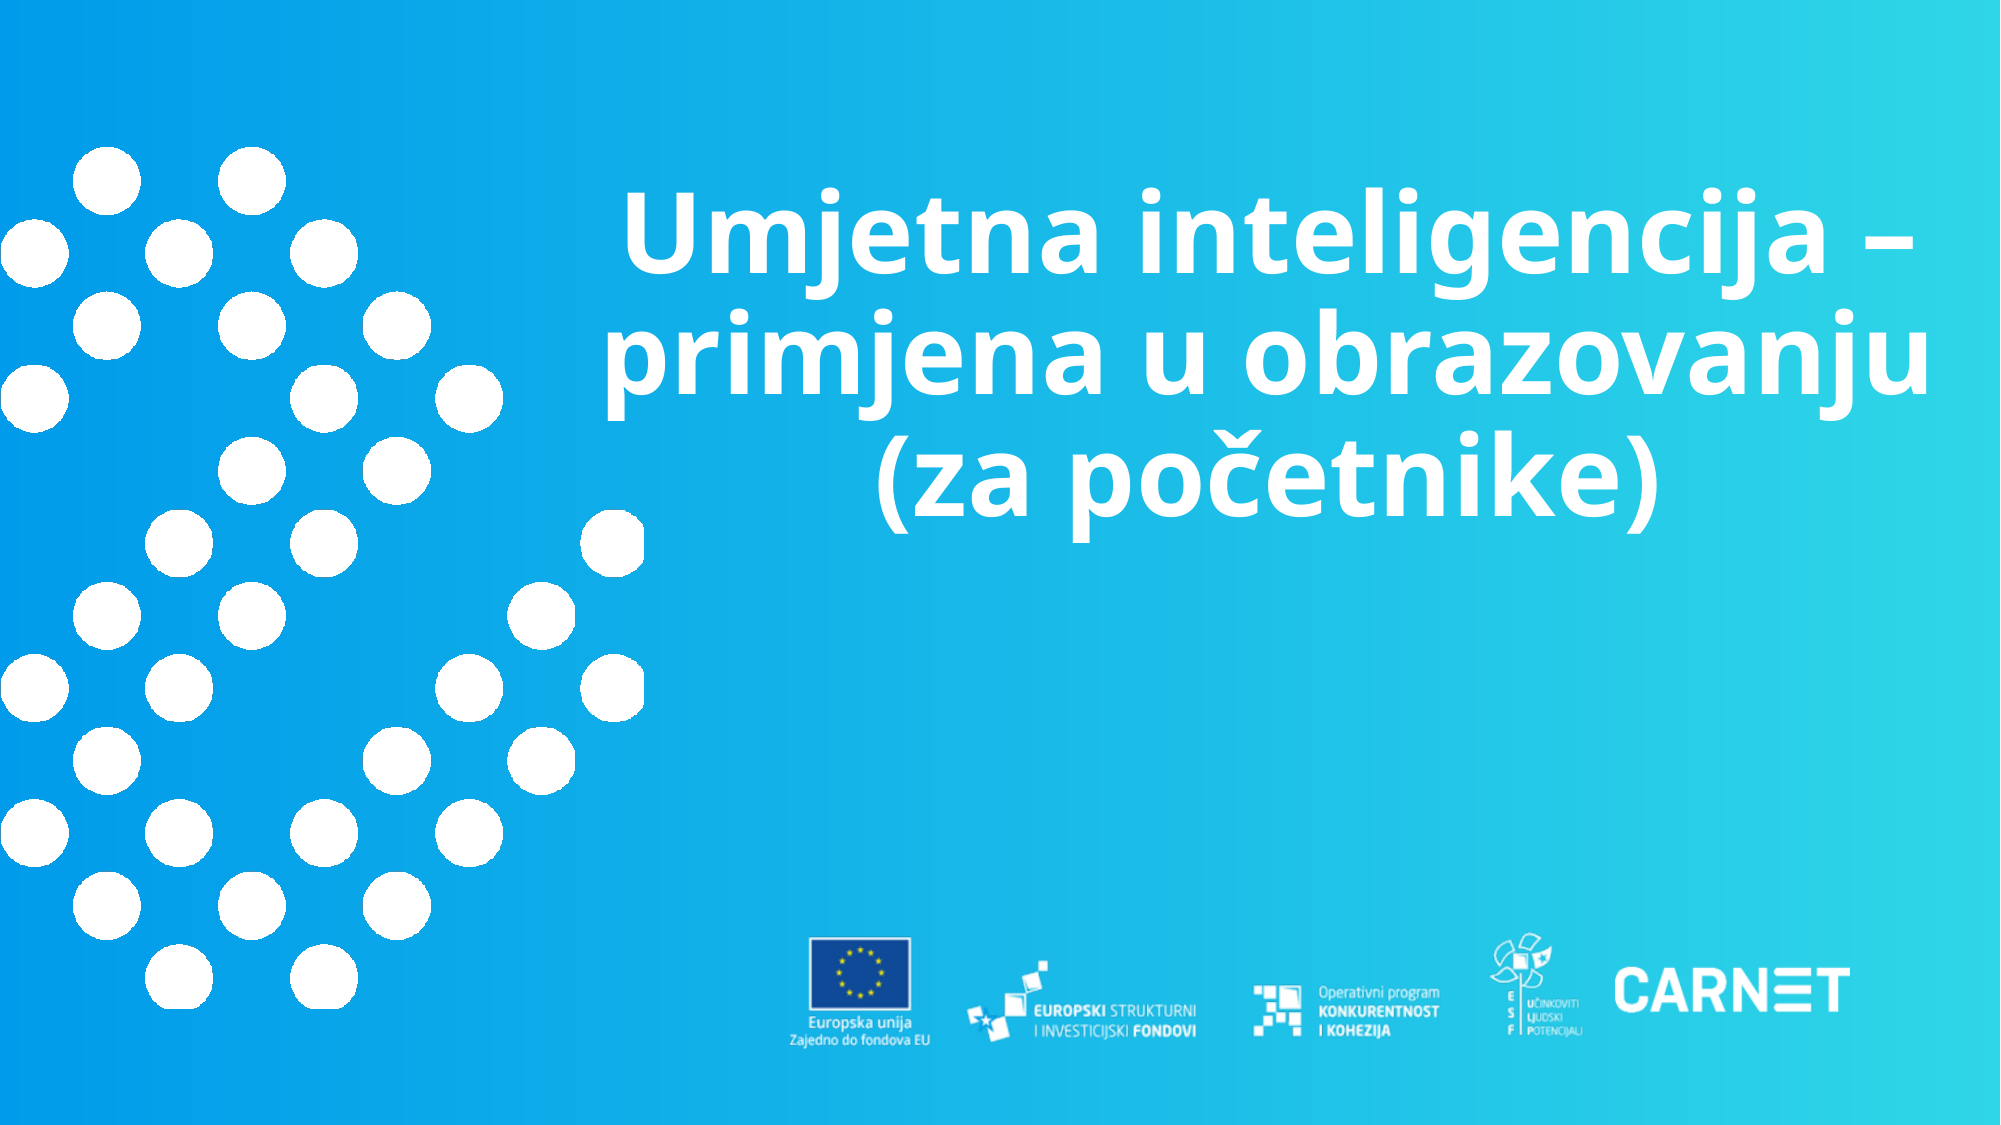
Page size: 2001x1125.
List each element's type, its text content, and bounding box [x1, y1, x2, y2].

picture [74, 583, 140, 649]
picture [291, 510, 357, 577]
picture [436, 800, 502, 866]
picture [74, 293, 140, 359]
picture [581, 655, 643, 721]
picture [363, 728, 430, 794]
picture [219, 438, 285, 504]
picture [508, 728, 575, 794]
picture [363, 872, 430, 939]
picture [0, 366, 68, 432]
picture [146, 510, 212, 577]
picture [146, 655, 212, 721]
picture [146, 800, 212, 866]
picture [74, 728, 140, 794]
picture [219, 293, 285, 359]
picture [291, 945, 357, 1008]
picture [363, 293, 430, 359]
picture [146, 220, 212, 287]
picture [508, 583, 575, 649]
picture [146, 945, 212, 1008]
picture [436, 366, 479, 432]
picture [788, 923, 1608, 1057]
picture [291, 800, 357, 866]
picture [436, 655, 502, 721]
picture [219, 872, 285, 939]
picture [582, 548, 643, 577]
picture [74, 872, 140, 939]
picture [219, 148, 285, 215]
picture [74, 148, 140, 214]
title Umjetna inteligencija – primjena u obrazovanju (za početnike) [479, 15, 2000, 548]
picture [0, 800, 68, 866]
picture [0, 655, 68, 721]
picture [363, 438, 430, 504]
picture [219, 583, 285, 649]
picture [291, 366, 357, 432]
picture [0, 220, 68, 287]
picture [1615, 961, 1850, 1020]
picture [291, 220, 357, 287]
